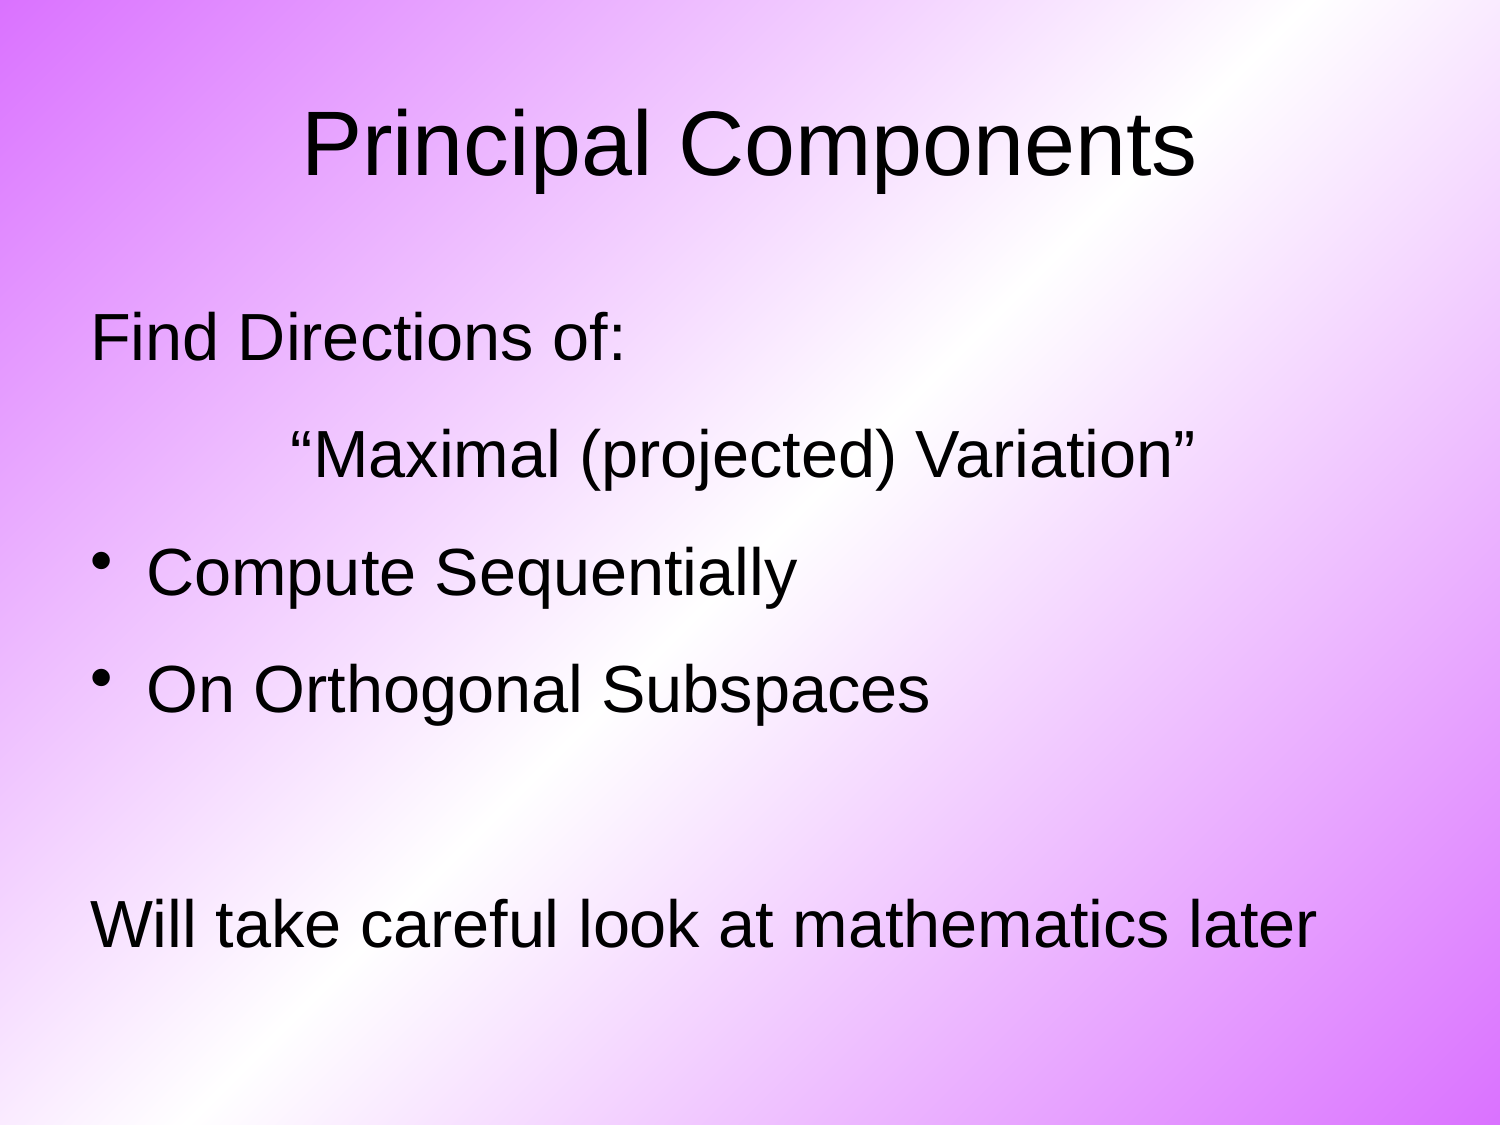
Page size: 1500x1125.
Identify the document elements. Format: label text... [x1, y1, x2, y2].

title Principal Components [75, 45, 1425, 233]
list Find Directions of: “Maximal (projected) Variation” Compute Sequentially On Orthogonal Subspaces Will take careful look at mathematics later [75, 262, 1413, 1005]
